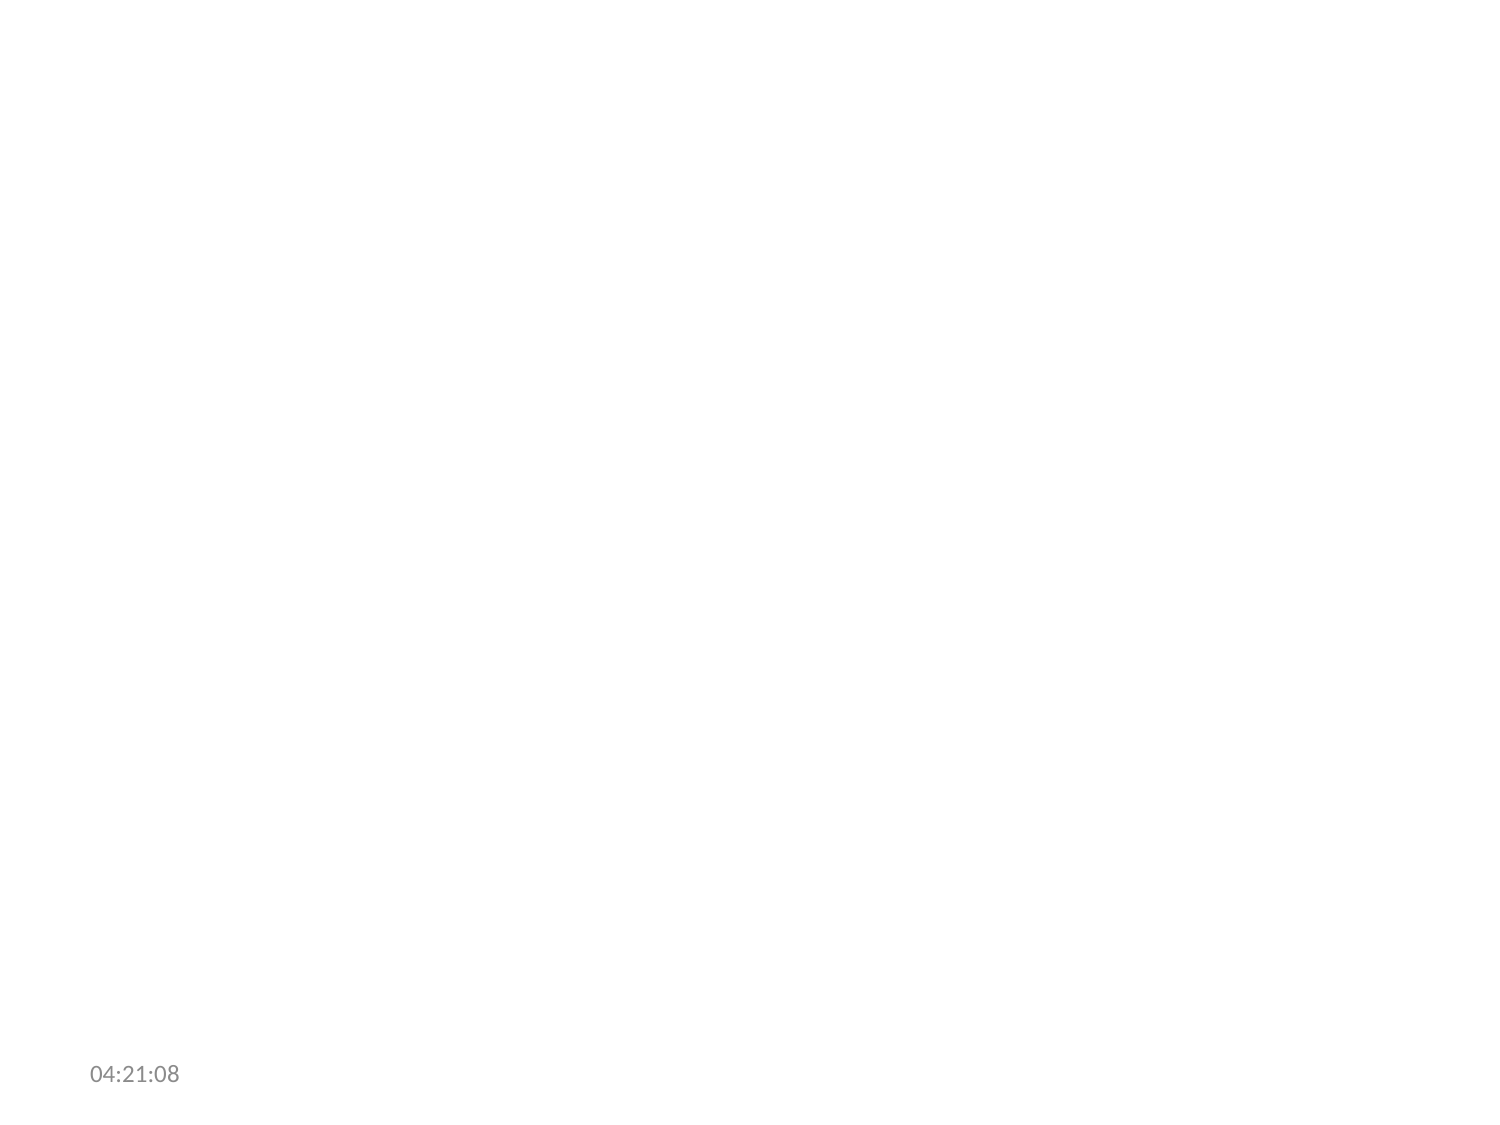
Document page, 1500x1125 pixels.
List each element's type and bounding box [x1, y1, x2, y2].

slide_number [75, 1042, 425, 1103]
